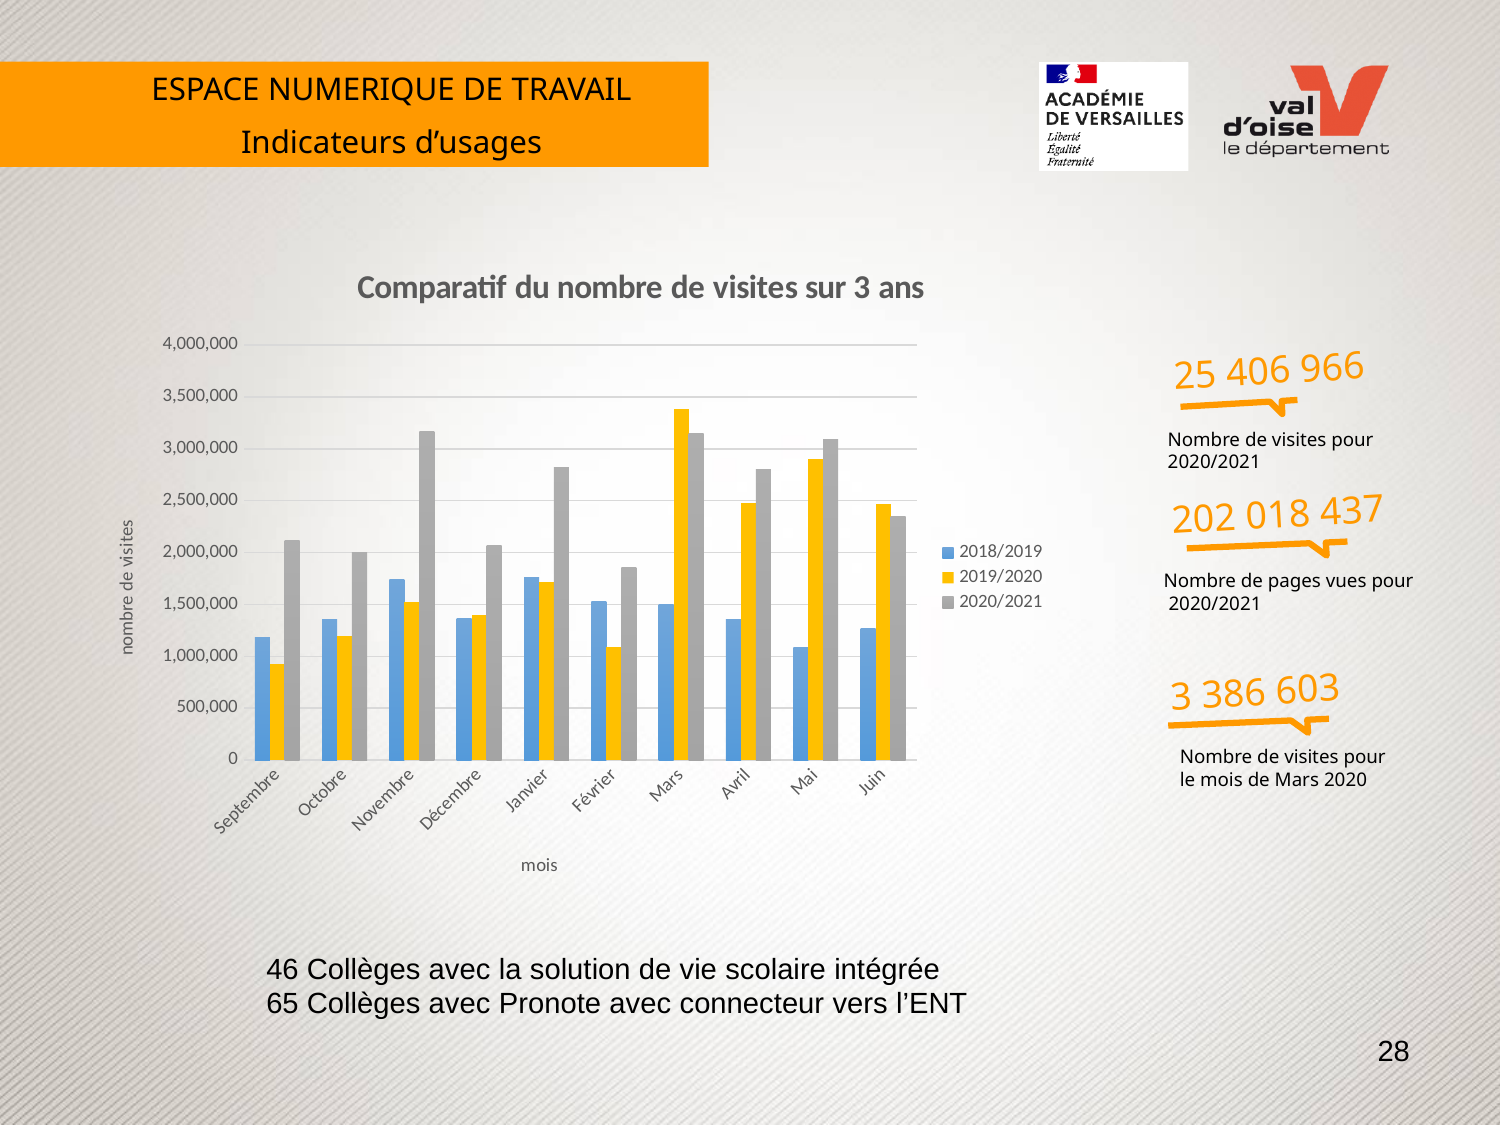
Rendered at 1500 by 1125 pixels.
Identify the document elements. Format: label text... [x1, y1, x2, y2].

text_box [1148, 479, 1500, 623]
chart [86, 248, 1062, 908]
picture [0, 0, 1500, 1125]
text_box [1155, 655, 1500, 799]
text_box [1152, 337, 1427, 477]
slide_number 28 [1074, 1024, 1425, 1103]
text_box ESPACE NUMERIQUE DE TRAVAIL Indicateurs d’usages [0, 61, 709, 167]
text_box 46 Collèges avec la solution de vie scolaire intégrée 65 Collèges avec Pronote avec connecteur vers l’ENT [251, 942, 1500, 1028]
